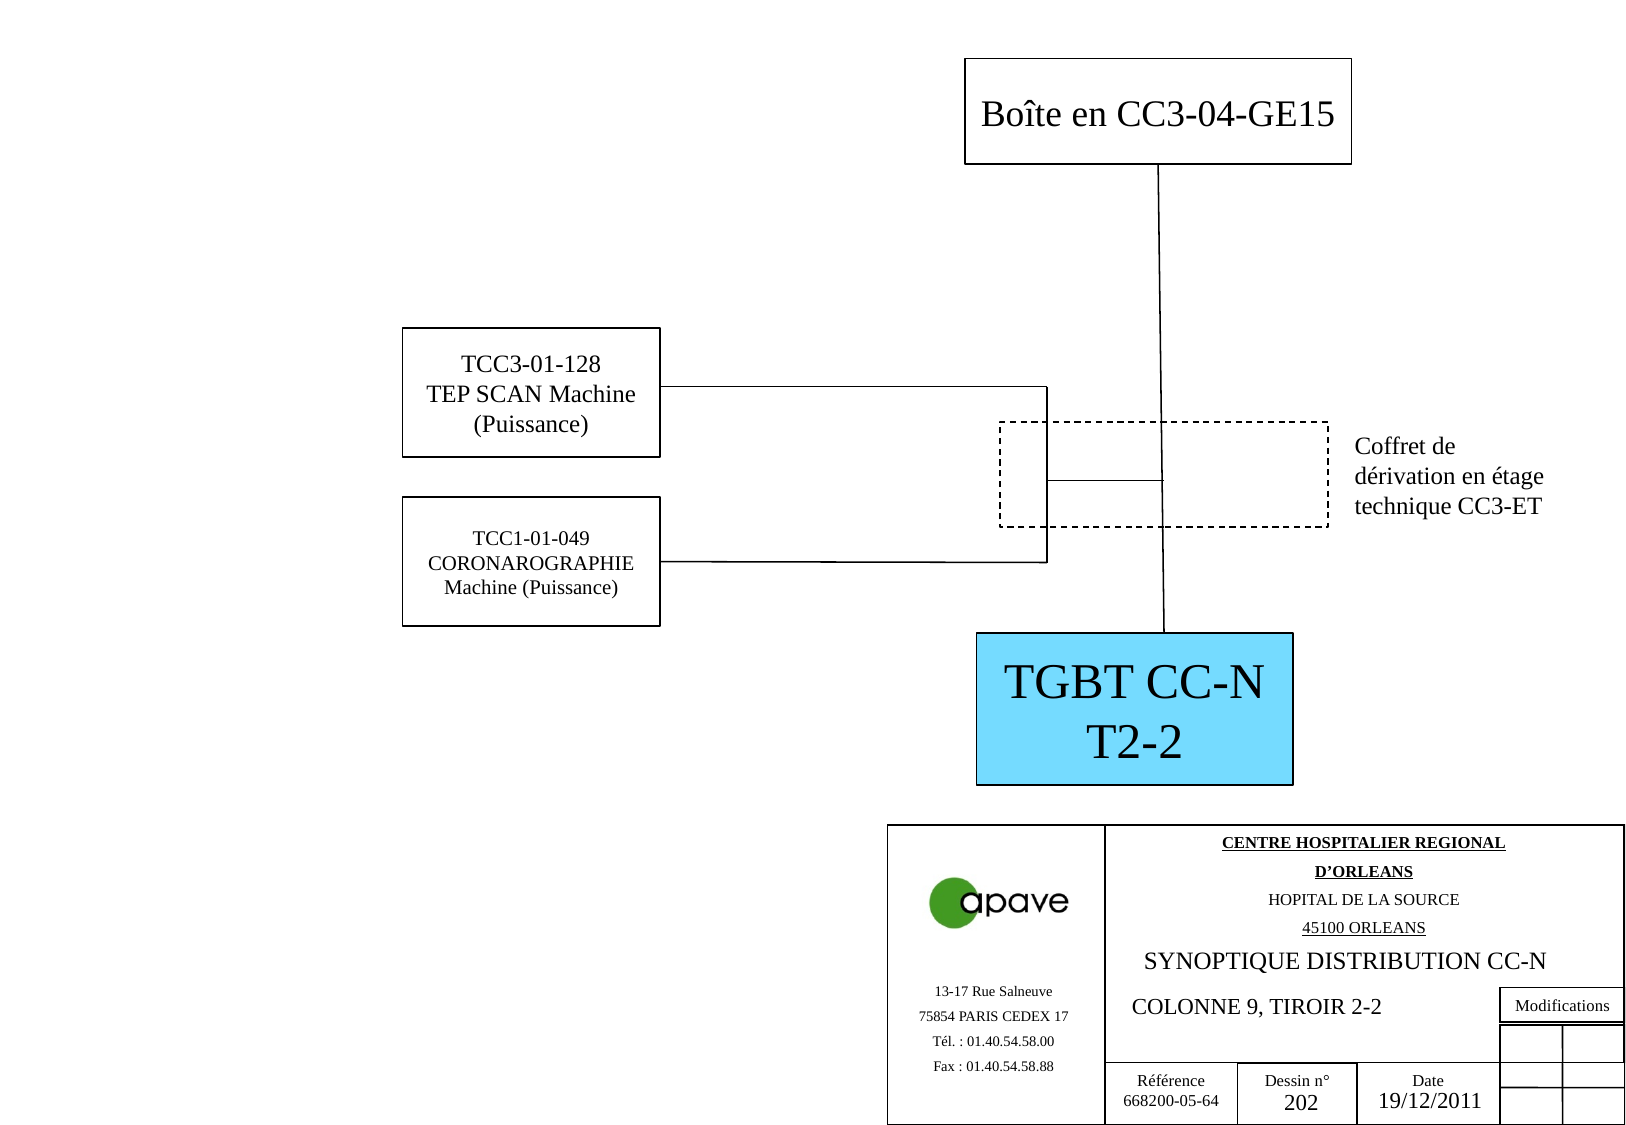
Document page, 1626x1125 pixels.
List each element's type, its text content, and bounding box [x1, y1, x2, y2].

text_box [1163, 420, 1330, 529]
text_box 19/12/2011 [1363, 1078, 1504, 1121]
text_box [1048, 487, 1161, 529]
picture [900, 863, 1097, 944]
text_box TGBT CC-N T2-2 [974, 631, 1295, 787]
text_box COLONNE 9, TIROIR 2-2 [1117, 984, 1458, 1027]
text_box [926, 395, 1396, 402]
text_box SYNOPTIQUE DISTRIBUTION CC-N [1128, 937, 1586, 983]
text_box 202 [1269, 1079, 1364, 1122]
text_box [998, 482, 1046, 529]
text_box TCC1-01-049 CORONAROGRAPHIE Machine (Puissance) [400, 495, 662, 628]
text_box Coffret de dérivation en étage technique CC3-ET [1339, 421, 1575, 527]
text_box Boîte en CC3-04-GE15 [963, 56, 1354, 166]
text_box TCC3-01-128 TEP SCAN Machine (Puissance) [400, 326, 662, 459]
text_box [998, 420, 1046, 473]
text_box [1048, 420, 1161, 479]
